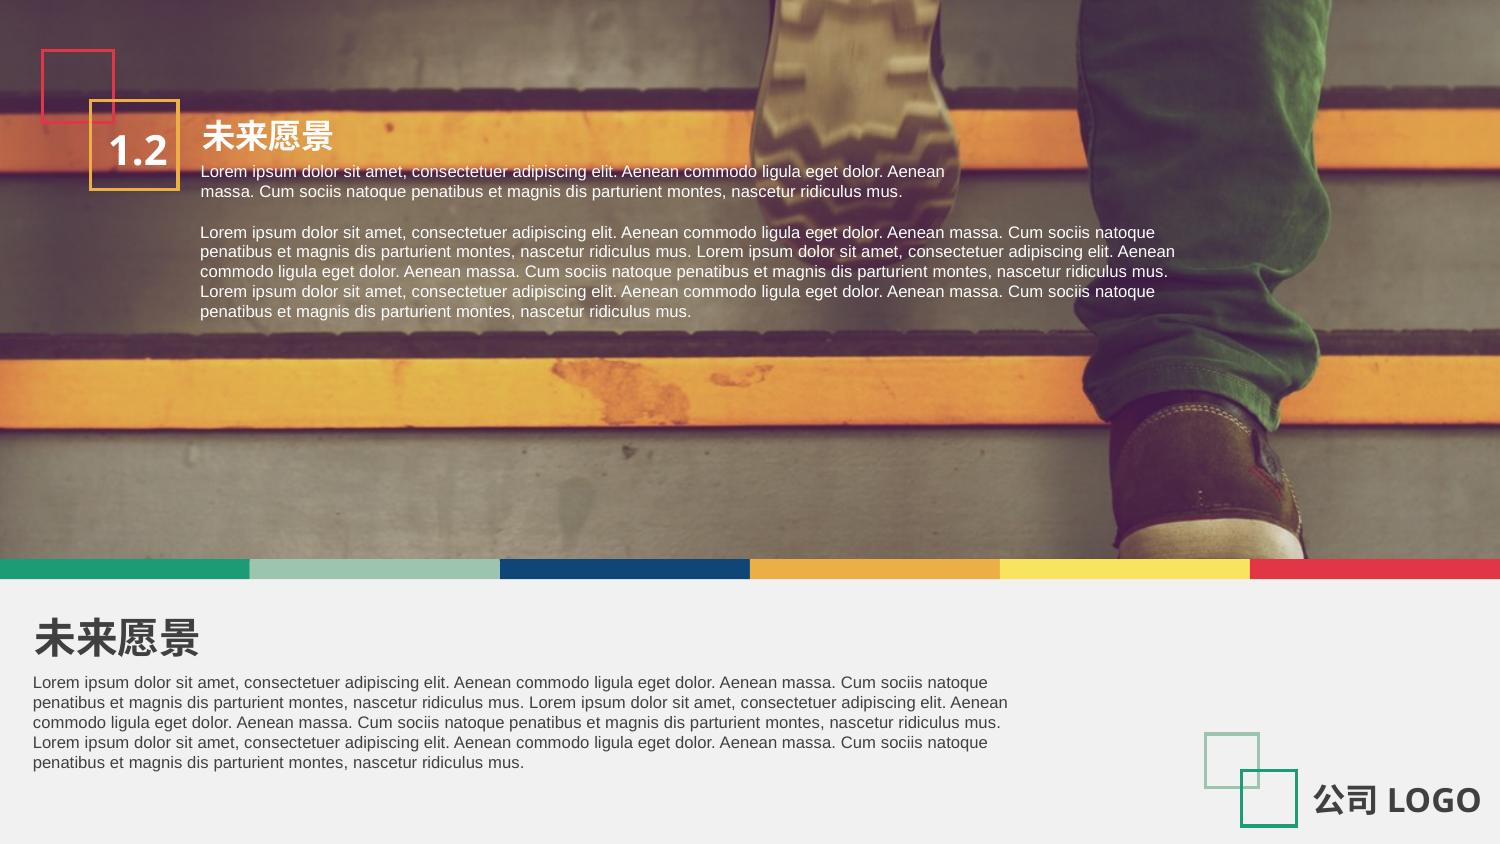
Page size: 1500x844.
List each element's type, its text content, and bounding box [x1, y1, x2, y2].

text_box 未来愿景 [19, 604, 217, 670]
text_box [41, 49, 179, 190]
picture [0, 0, 1500, 558]
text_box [0, 558, 1500, 580]
text_box Lorem ipsum dolor sit amet, consectetuer adipiscing elit. Aenean commodo ligula eget dolor. Aenean massa. Cum sociis natoque penatibus et magnis dis parturient montes, nascetur ridiculus mus. Lorem ipsum dolor sit amet, consectetuer adipiscing elit. Aenean commodo ligula eget dolor. Aenean massa. Cum sociis natoque penatibus et magnis dis parturient montes, nascetur ridiculus mus. Lorem ipsum dolor sit amet, consectetuer adipiscing elit. Aenean commodo ligula eget dolor. Aenean massa. Cum sociis natoque penatibus et magnis dis parturient montes, nascetur ridiculus mus. [18, 664, 1071, 780]
